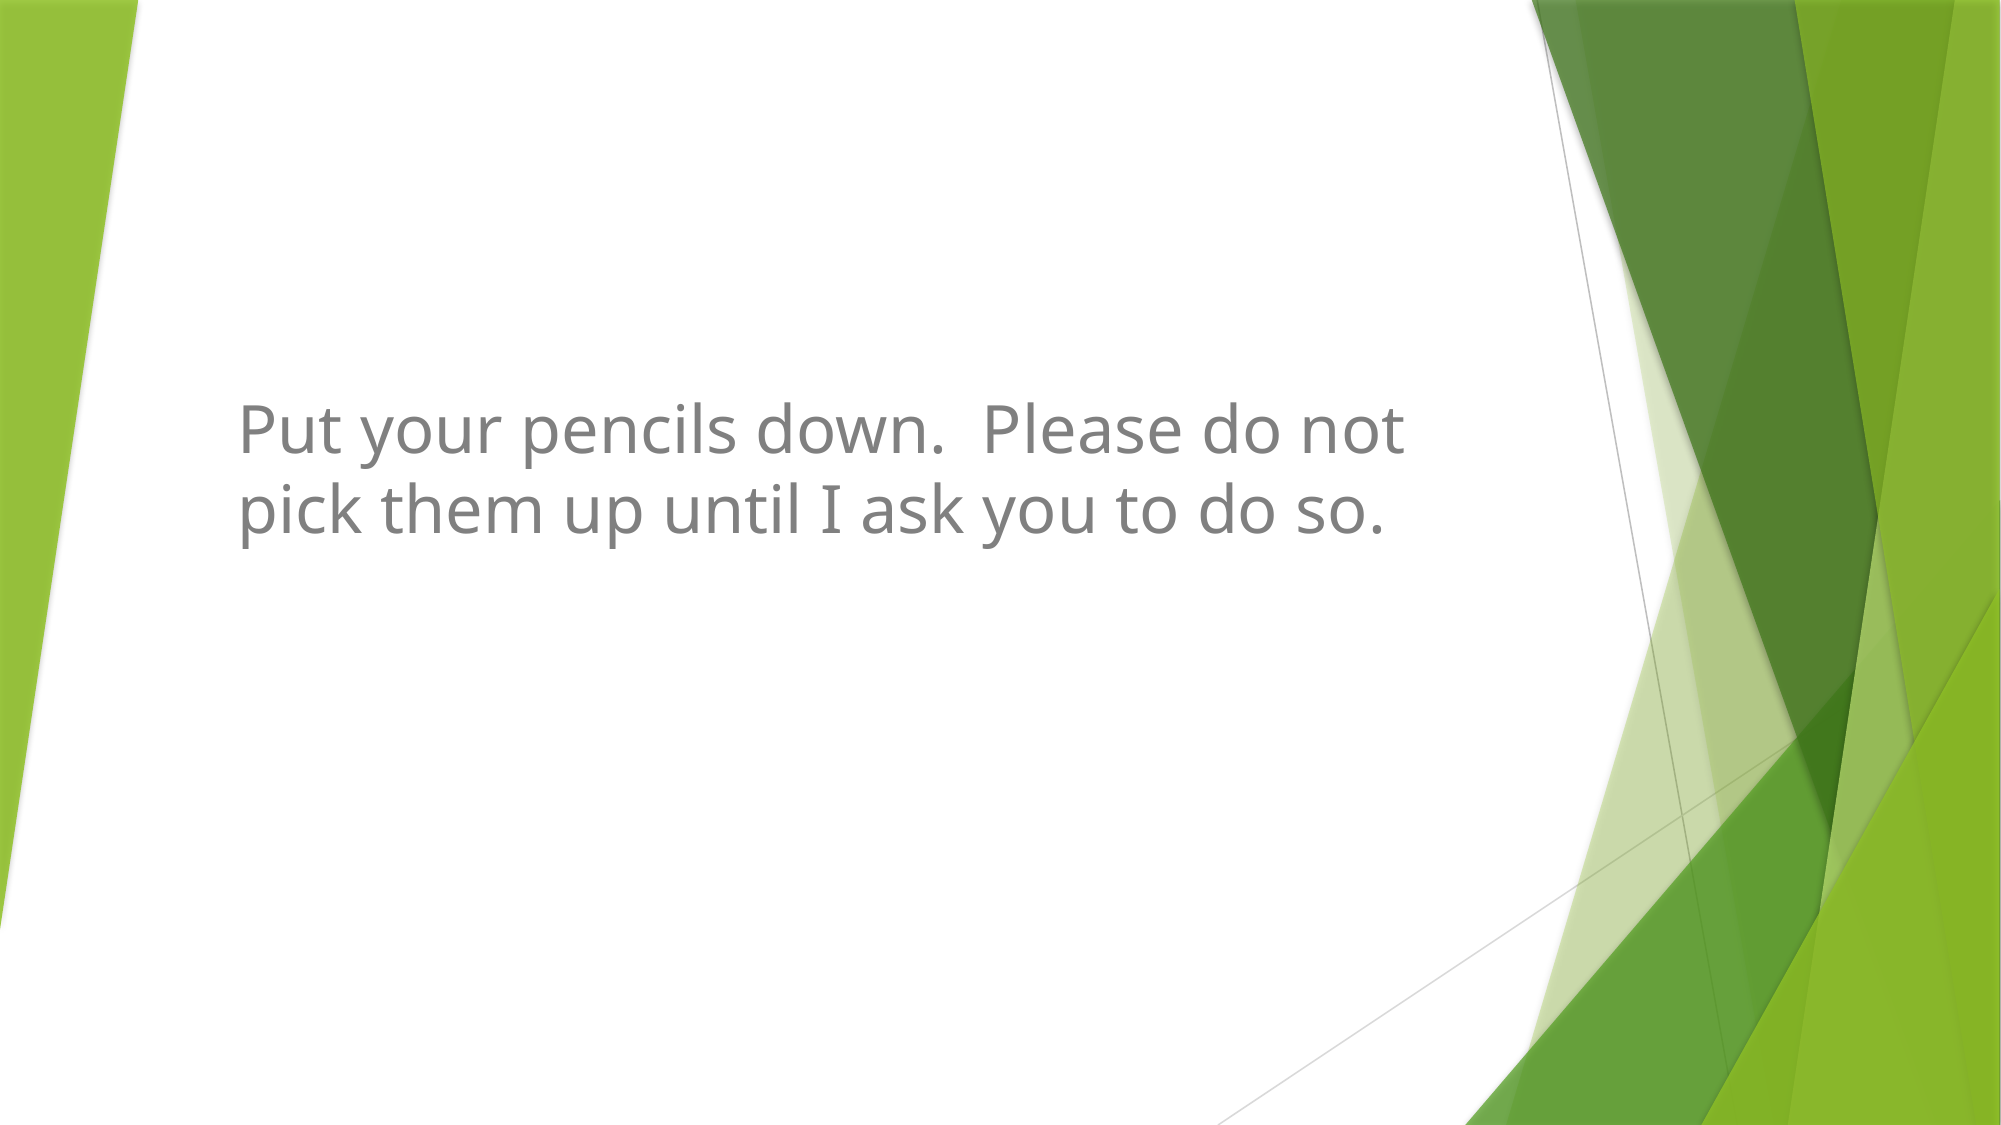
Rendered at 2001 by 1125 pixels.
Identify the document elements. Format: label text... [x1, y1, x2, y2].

subtitle Put your pencils down. Please do not pick them up until I ask you to do so. [222, 379, 1497, 559]
